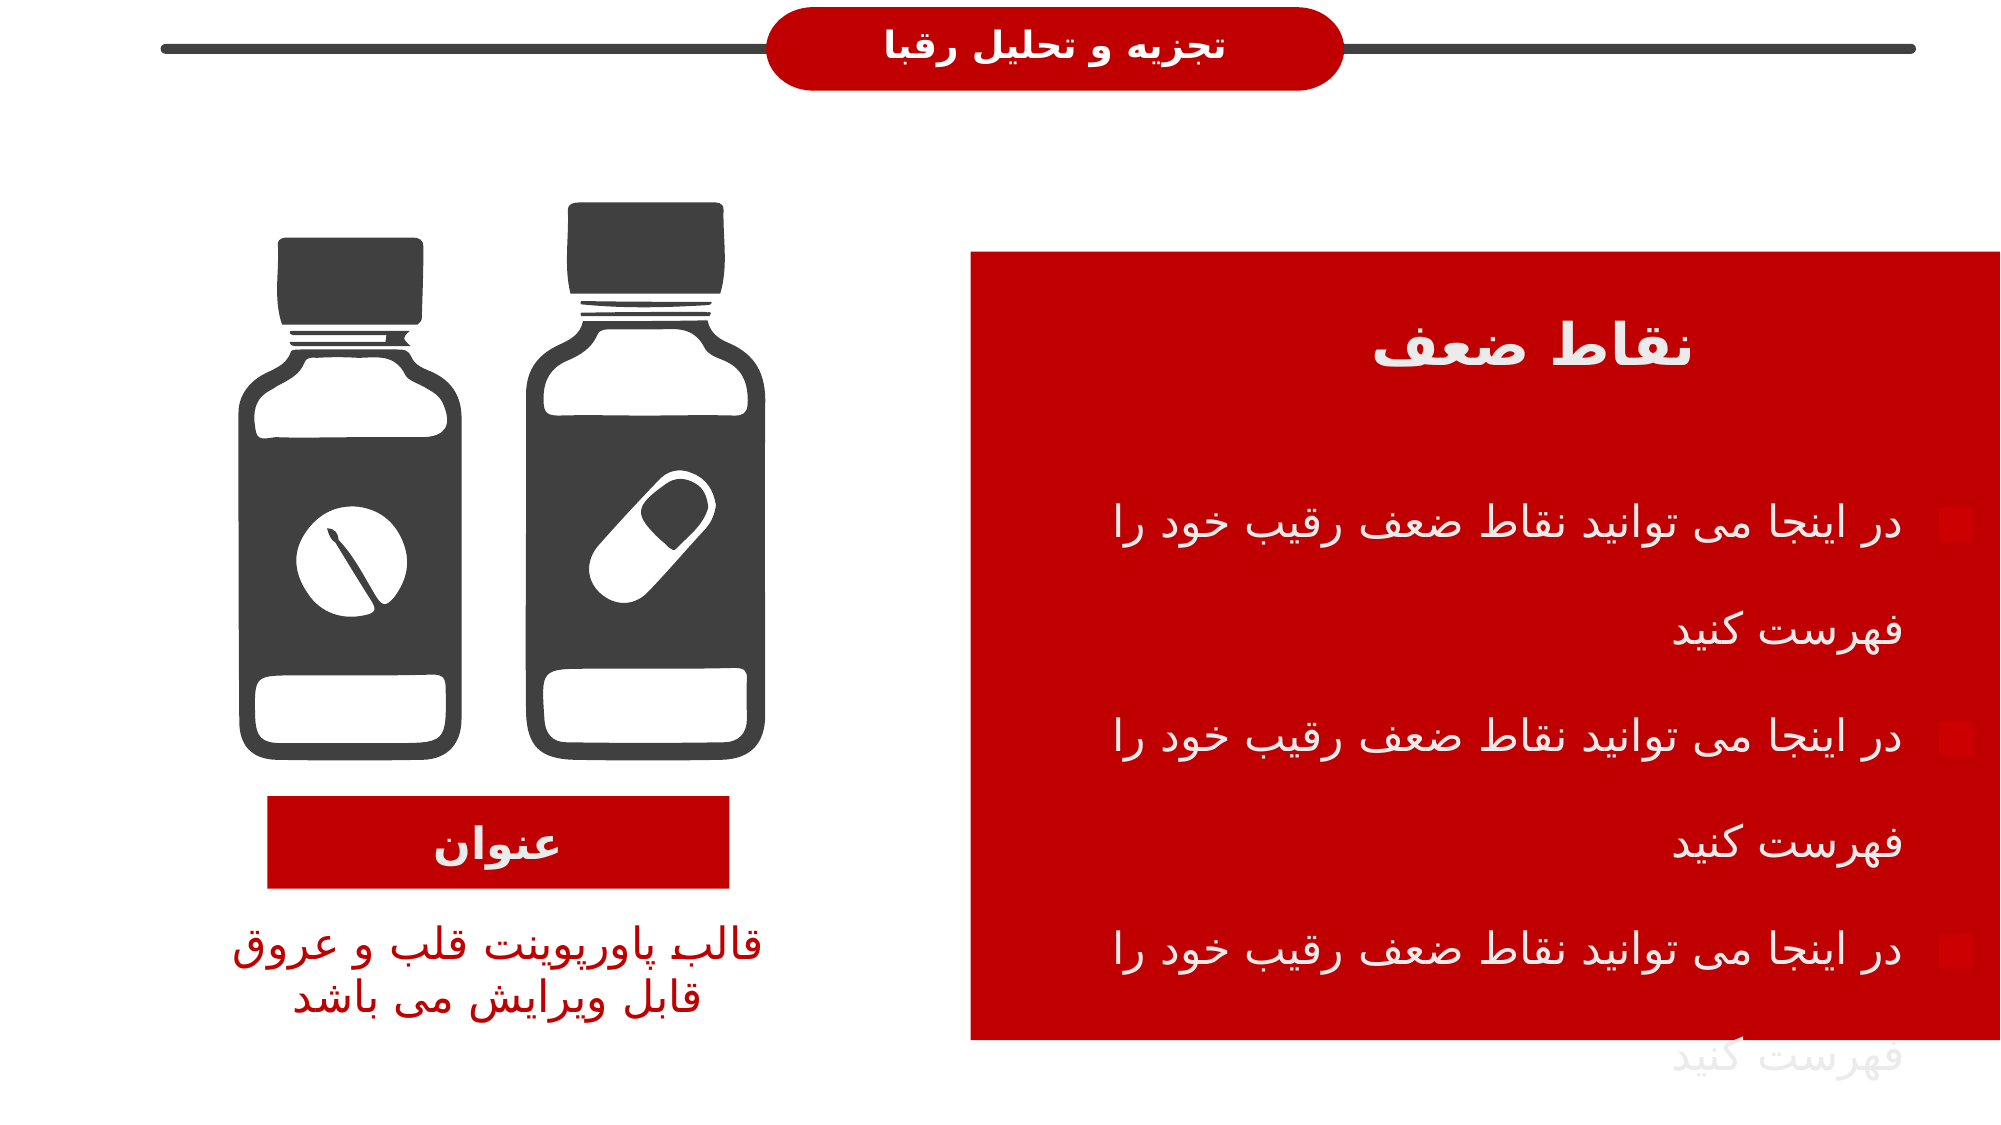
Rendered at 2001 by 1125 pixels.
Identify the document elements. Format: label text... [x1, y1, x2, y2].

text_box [765, 6, 1345, 91]
text_box عنوان [267, 796, 730, 889]
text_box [238, 237, 463, 761]
text_box [1520, 43, 1917, 54]
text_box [524, 201, 767, 761]
list در اینجا می توانید نقاط ضعف رقیب خود را فهرست کنید در اینجا می توانید نقاط ضعف رقیب خود را فهرست کنید در اینجا می توانید نقاط ضعف رقیب خود را فهرست کنید در اینجا می توانید نقاط ضعف رقیب خود را فهرست کنید [955, 419, 2000, 1020]
text_box قالب پاورپوینت قلب و عروق قابل ویرایش می باشد [179, 894, 818, 1020]
title نقاط ضعف [1123, 303, 1717, 398]
title تجزیه و تحلیل رقبا [591, 0, 1520, 126]
text_box [160, 43, 591, 54]
